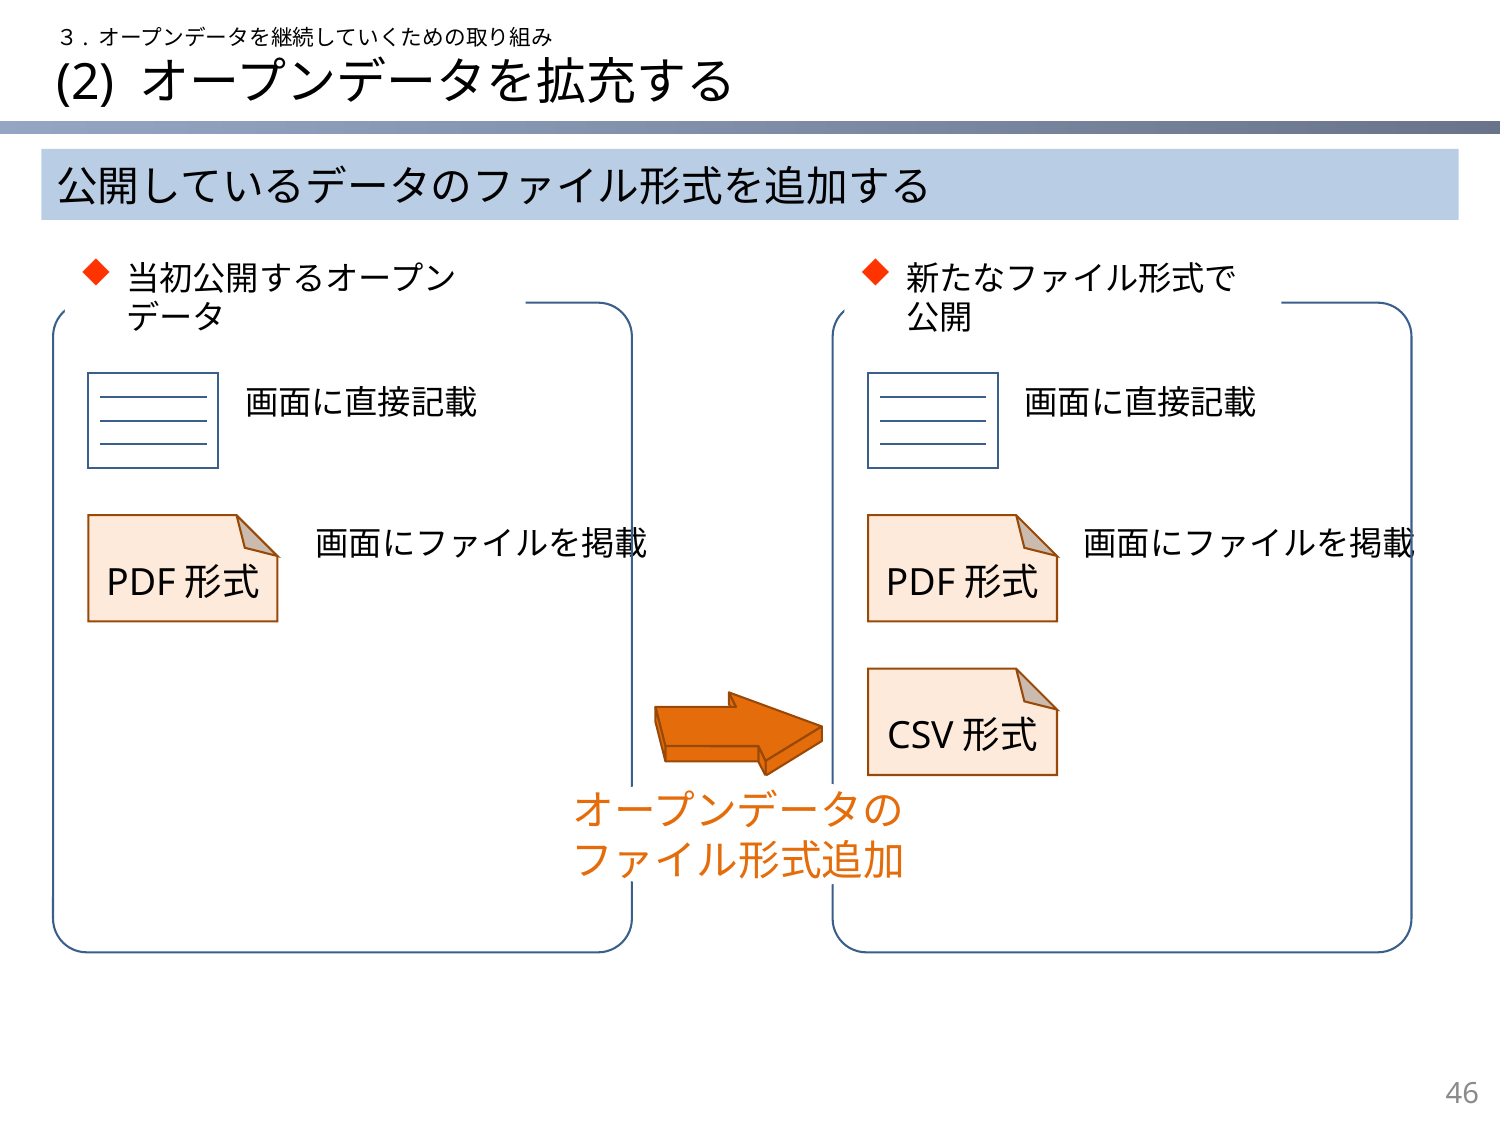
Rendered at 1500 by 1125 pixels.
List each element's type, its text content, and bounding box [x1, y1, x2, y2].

text_box ３. オープンデータを継続していくための取り組み [41, 19, 1471, 58]
text_box [51, 301, 633, 954]
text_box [88, 515, 278, 622]
title (2) オープンデータを拡充する [41, 58, 1459, 119]
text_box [868, 515, 1058, 622]
text_box 公開しているデータのファイル形式を追加する [40, 148, 1460, 221]
text_box 新たなファイル形式で公開 [844, 267, 1282, 327]
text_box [655, 692, 823, 776]
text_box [88, 373, 219, 468]
text_box オープンデータの ファイル形式追加 [561, 776, 916, 894]
text_box [831, 301, 1413, 954]
slide_number 45 [1411, 1070, 1495, 1118]
text_box 当初公開するオープンデータ [64, 267, 526, 327]
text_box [868, 373, 998, 468]
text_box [868, 668, 1058, 776]
